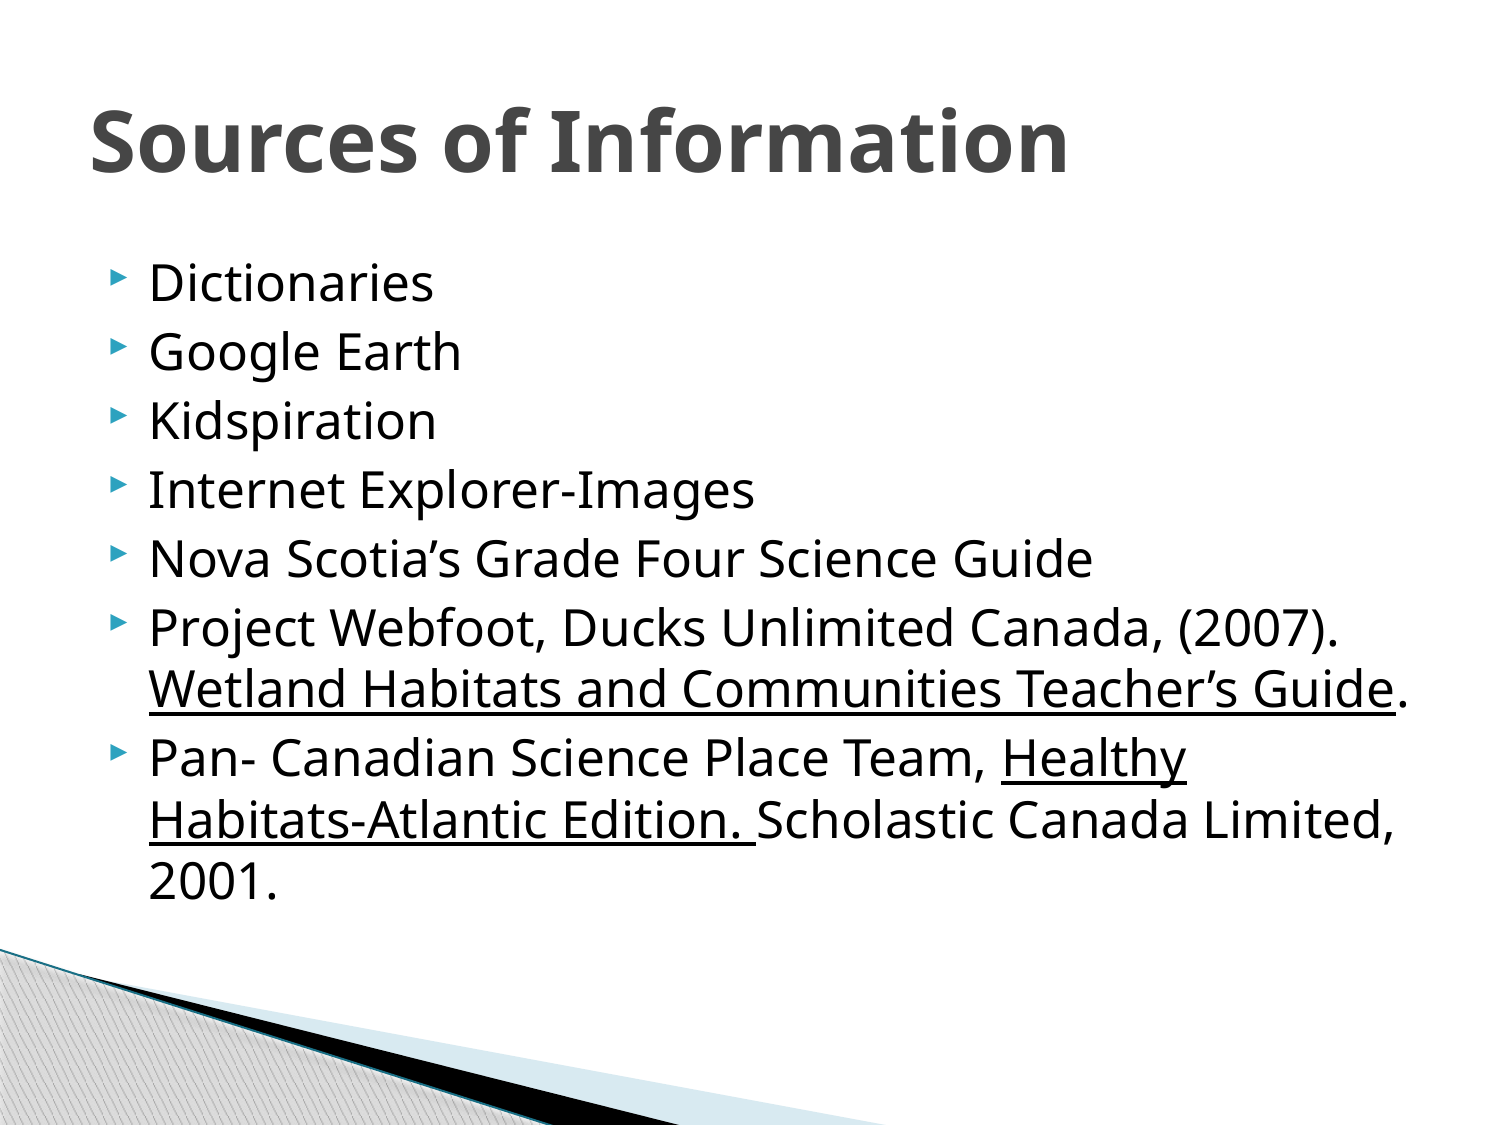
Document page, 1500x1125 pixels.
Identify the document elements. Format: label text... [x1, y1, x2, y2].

title Sources of Information [75, 45, 1425, 233]
list Dictionaries Google Earth Kidspiration Internet Explorer-Images Nova Scotia’s Grade Four Science Guide Project Webfoot, Ducks Unlimited Canada, (2007). Wetland Habitats and Communities Teacher’s Guide. Pan- Canadian Science Place Team, Healthy Habitats-Atlantic Edition. Scholastic Canada Limited, 2001. [74, 242, 1426, 986]
